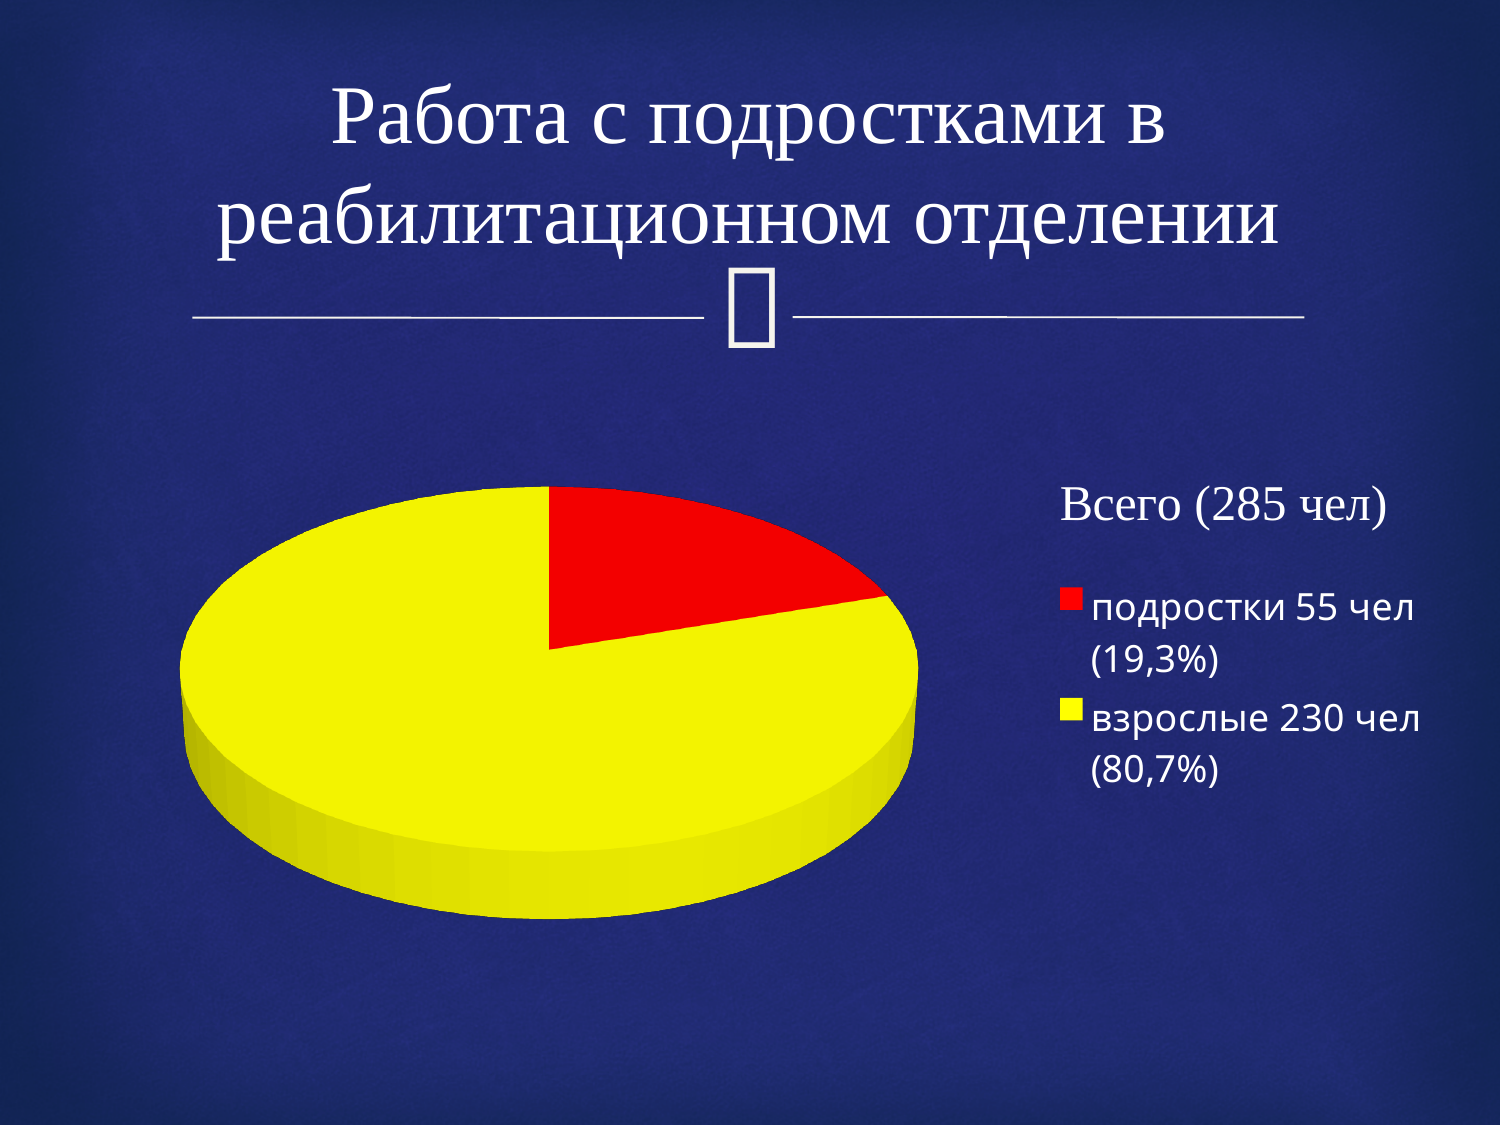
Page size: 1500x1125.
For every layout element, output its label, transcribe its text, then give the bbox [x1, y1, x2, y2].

title Работа с подростками в реабилитационном отделении [112, 54, 1386, 267]
chart [114, 368, 1448, 1006]
